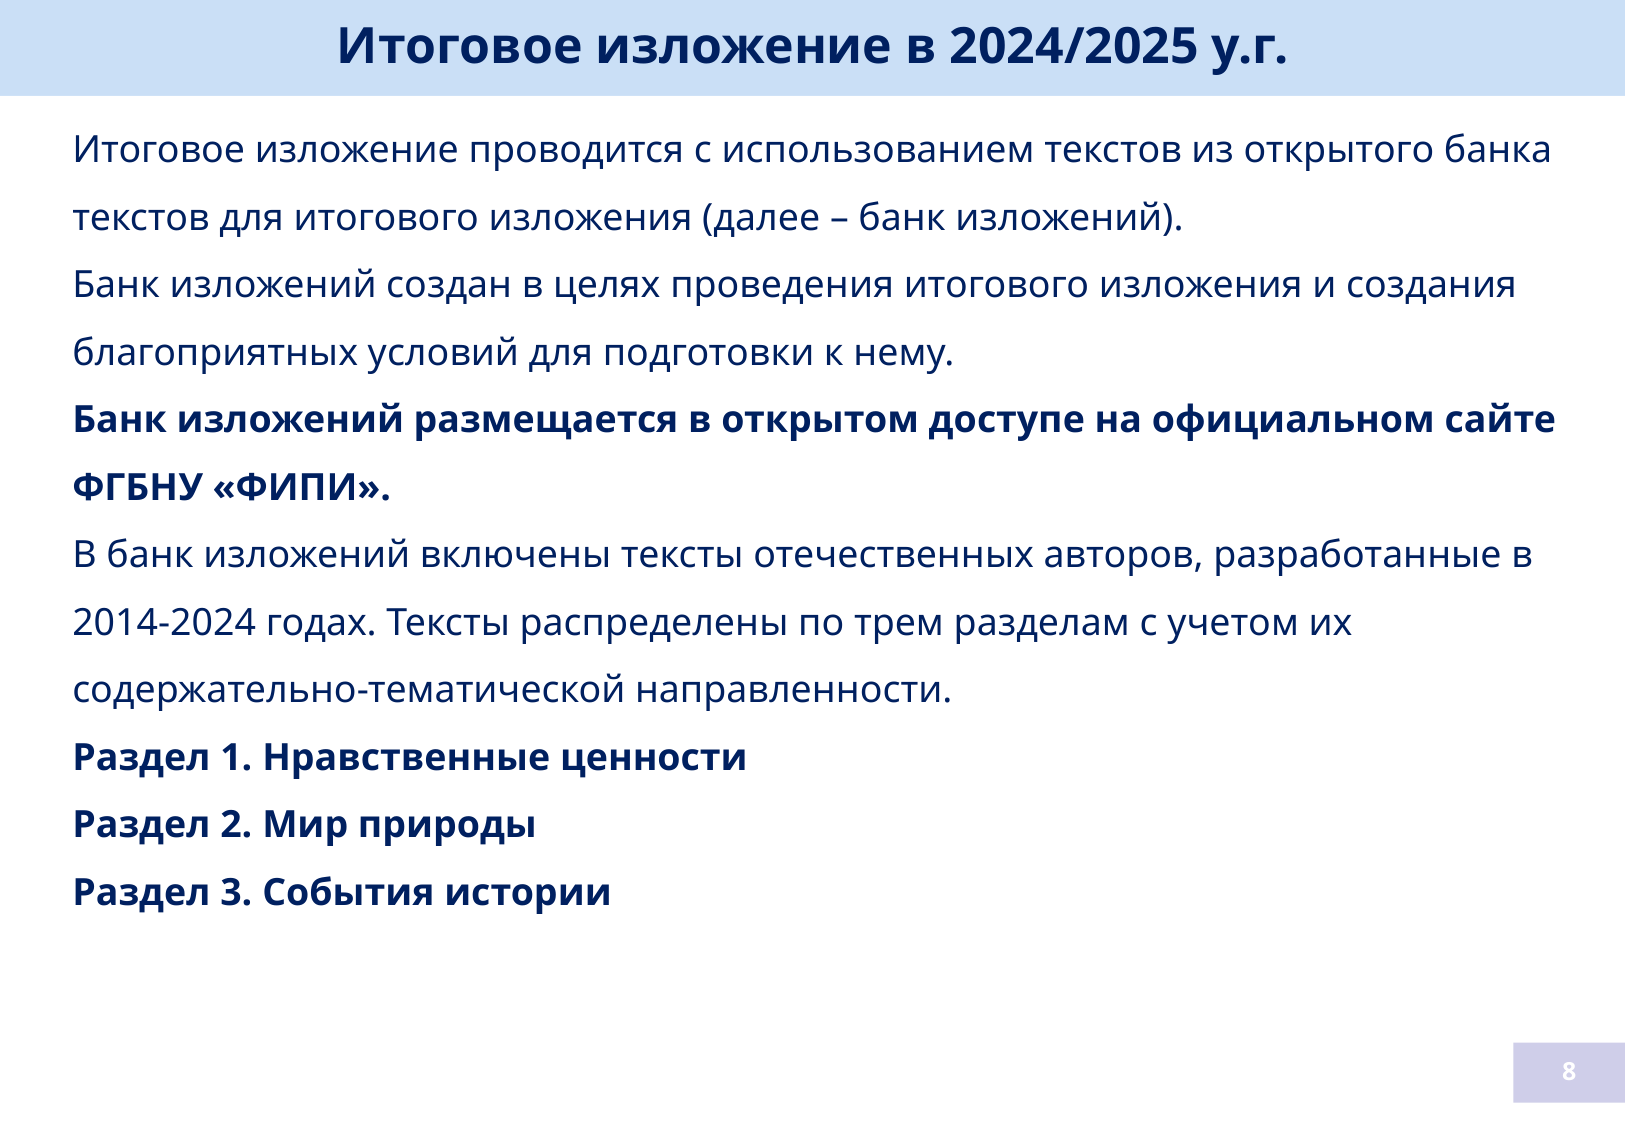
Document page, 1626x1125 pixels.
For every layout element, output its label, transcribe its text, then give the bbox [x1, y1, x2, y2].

slide_number 8 [1513, 1042, 1625, 1103]
text_box Итоговое изложение проводится с использованием текстов из открытого банка текстов для итогового изложения (далее – банк изложений). Банк изложений создан в целях проведения итогового изложения и создания благоприятных условий для подготовки к нему. Банк изложений размещается в открытом доступе на официальном сайте ФГБНУ «ФИПИ». В банк изложений включены тексты отечественных авторов, разработанные в 2014-2024 годах. Тексты распределены по трем разделам с учетом их содержательно-тематической направленности. Раздел 1. Нравственные ценности Раздел 2. Мир природы Раздел 3. События истории [57, 96, 1608, 988]
picture [0, 0, 1625, 96]
